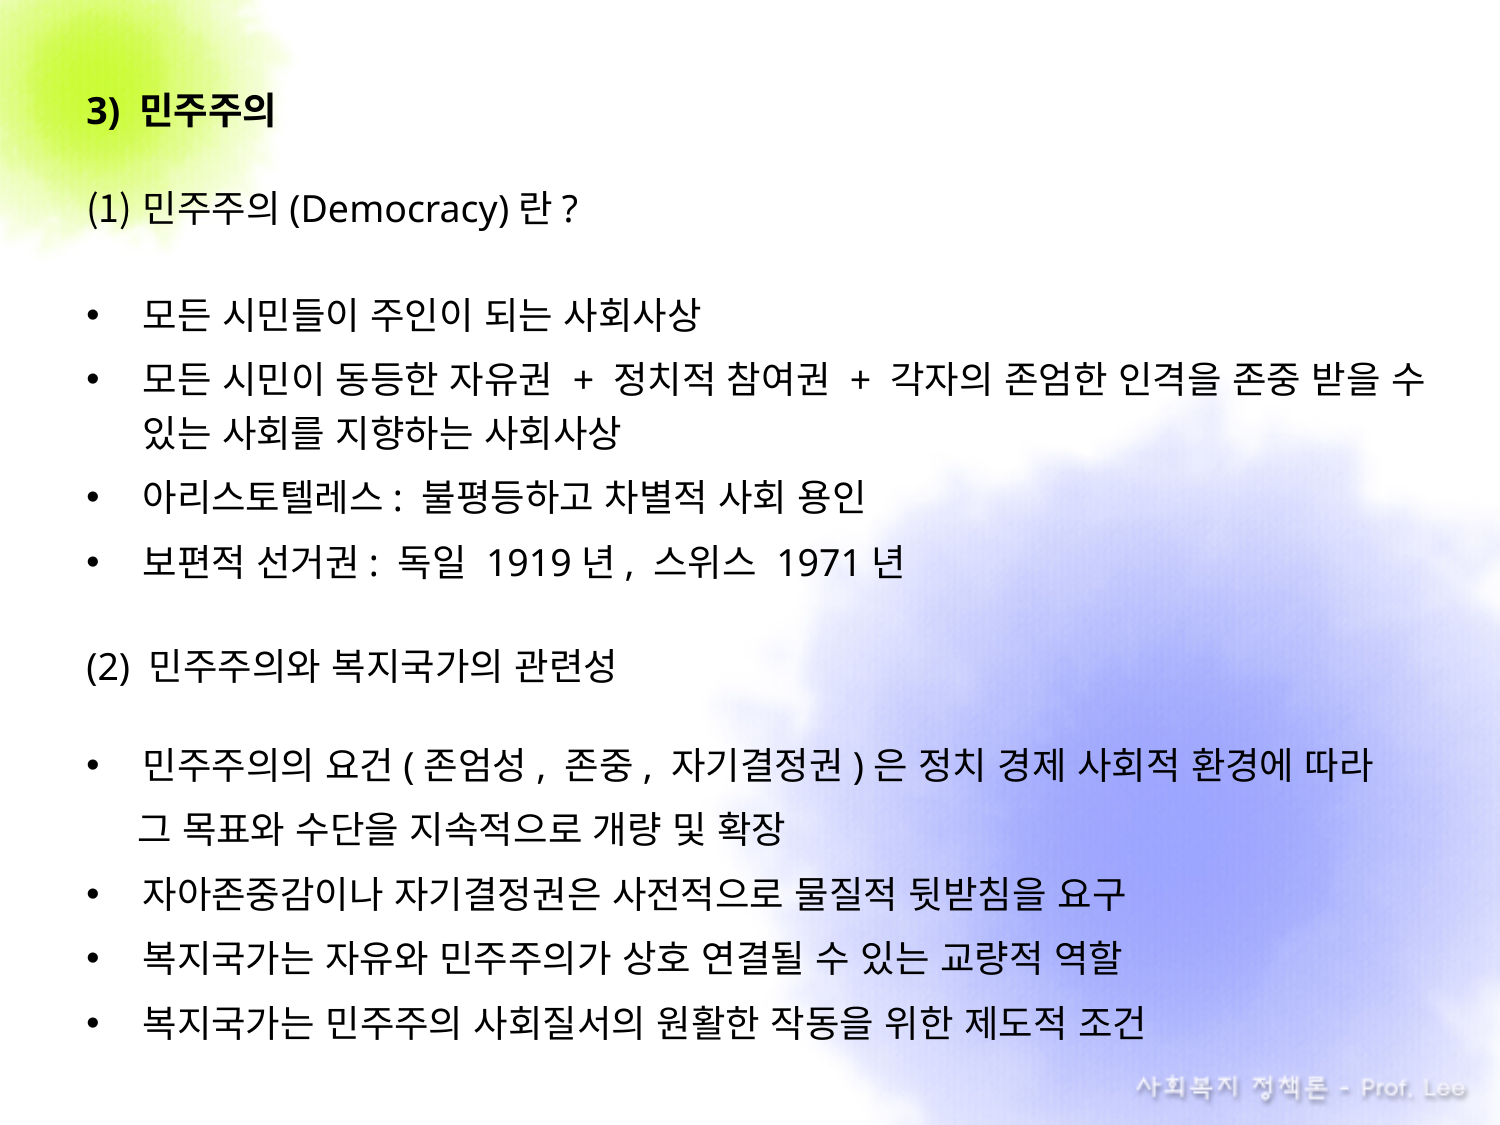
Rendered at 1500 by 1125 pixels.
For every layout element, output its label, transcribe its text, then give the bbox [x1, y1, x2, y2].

list 3) 민주주의 민주주의(Democracy)란? 모든 시민들이 주인이 되는 사회사상 모든 시민이 동등한 자유권 + 정치적 참여권 + 각자의 존엄한 인격을 존중 받을 수 있는 사회를 지향하는 사회사상 아리스토텔레스: 불평등하고 차별적 사회 용인 보편적 선거권: 독일 1919년, 스위스 1971년 (2) 민주주의와 복지국가의 관련성 민주주의의 요건(존엄성, 존중, 자기결정권)은 정치 경제 사회적 환경에 따라 그 목표와 수단을 지속적으로 개량 및 확장 자아존중감이나 자기결정권은 사전적으로 물질적 뒷받침을 요구 복지국가는 자유와 민주주의가 상호 연결될 수 있는 교량적 역할 복지국가는 민주주의 사회질서의 원활한 작동을 위한 제도적 조건 [71, 70, 1442, 1028]
picture [0, 0, 1500, 1125]
